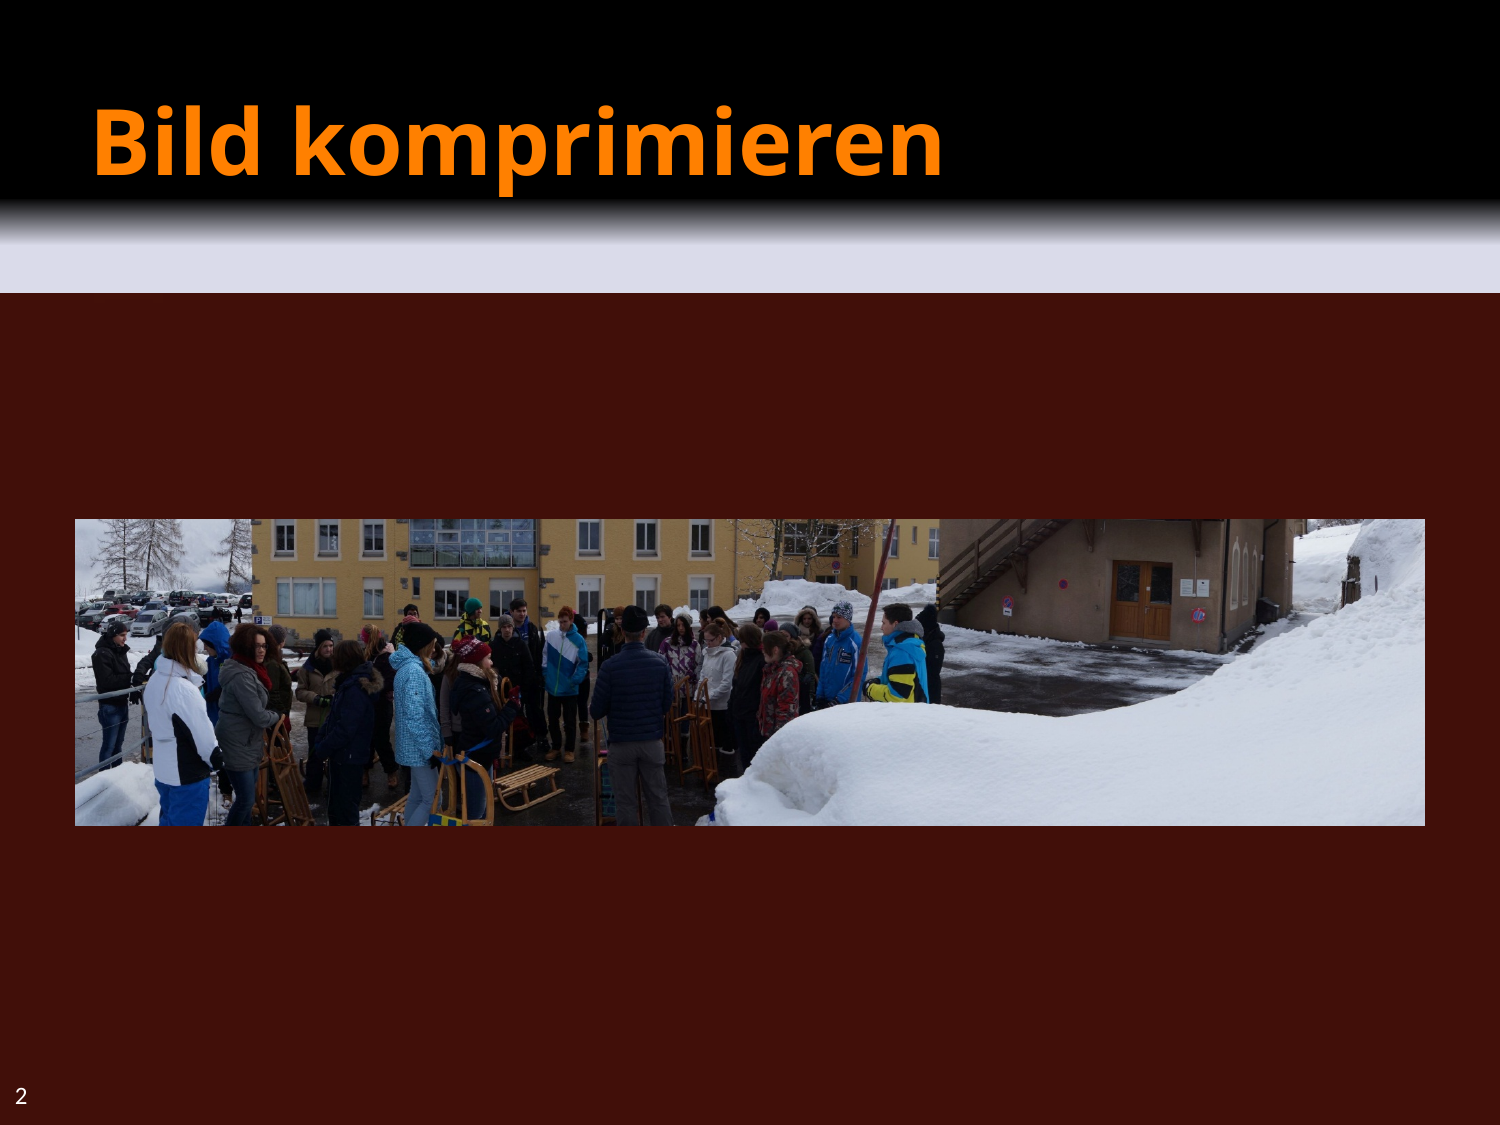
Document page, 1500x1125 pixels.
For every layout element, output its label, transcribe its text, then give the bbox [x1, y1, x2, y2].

title Bild komprimieren [75, 45, 1425, 233]
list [74, 519, 1426, 827]
slide_number 1 [0, 1065, 94, 1125]
